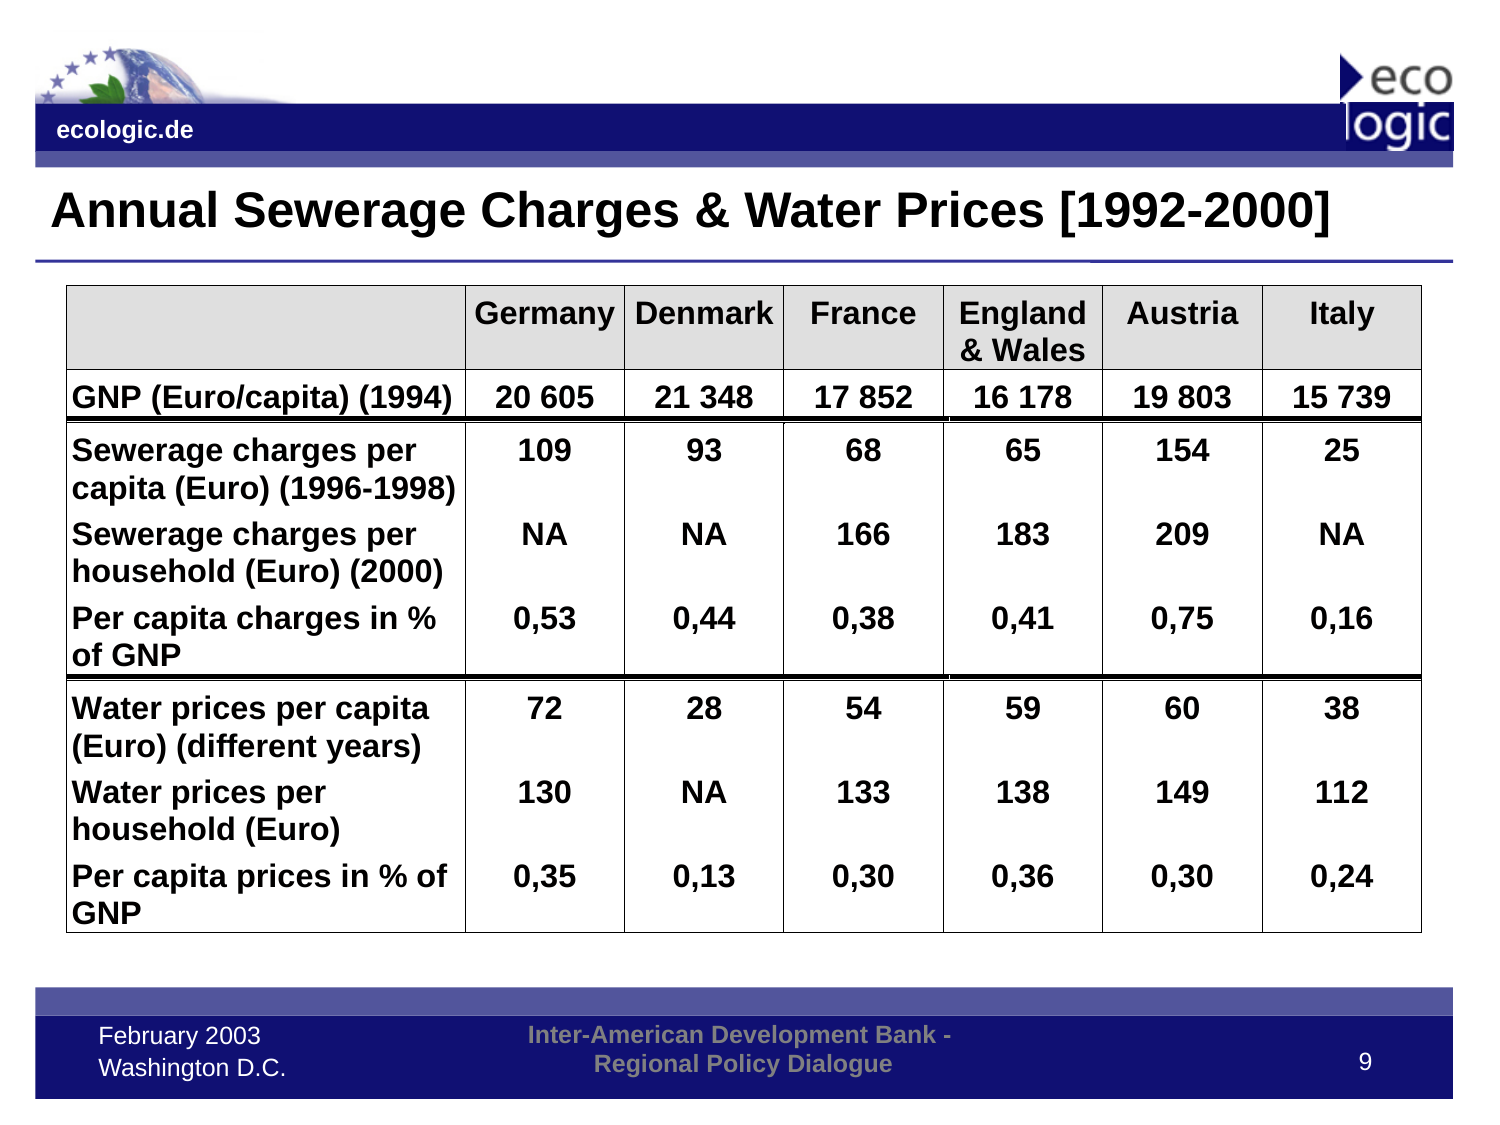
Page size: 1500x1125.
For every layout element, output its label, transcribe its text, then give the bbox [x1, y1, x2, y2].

picture [35, 30, 296, 103]
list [65, 284, 1423, 951]
slide_number 9 [1208, 1037, 1388, 1087]
picture [1340, 52, 1454, 151]
title Annual Sewerage Charges & Water Prices [1992-2000] [34, 173, 1454, 256]
